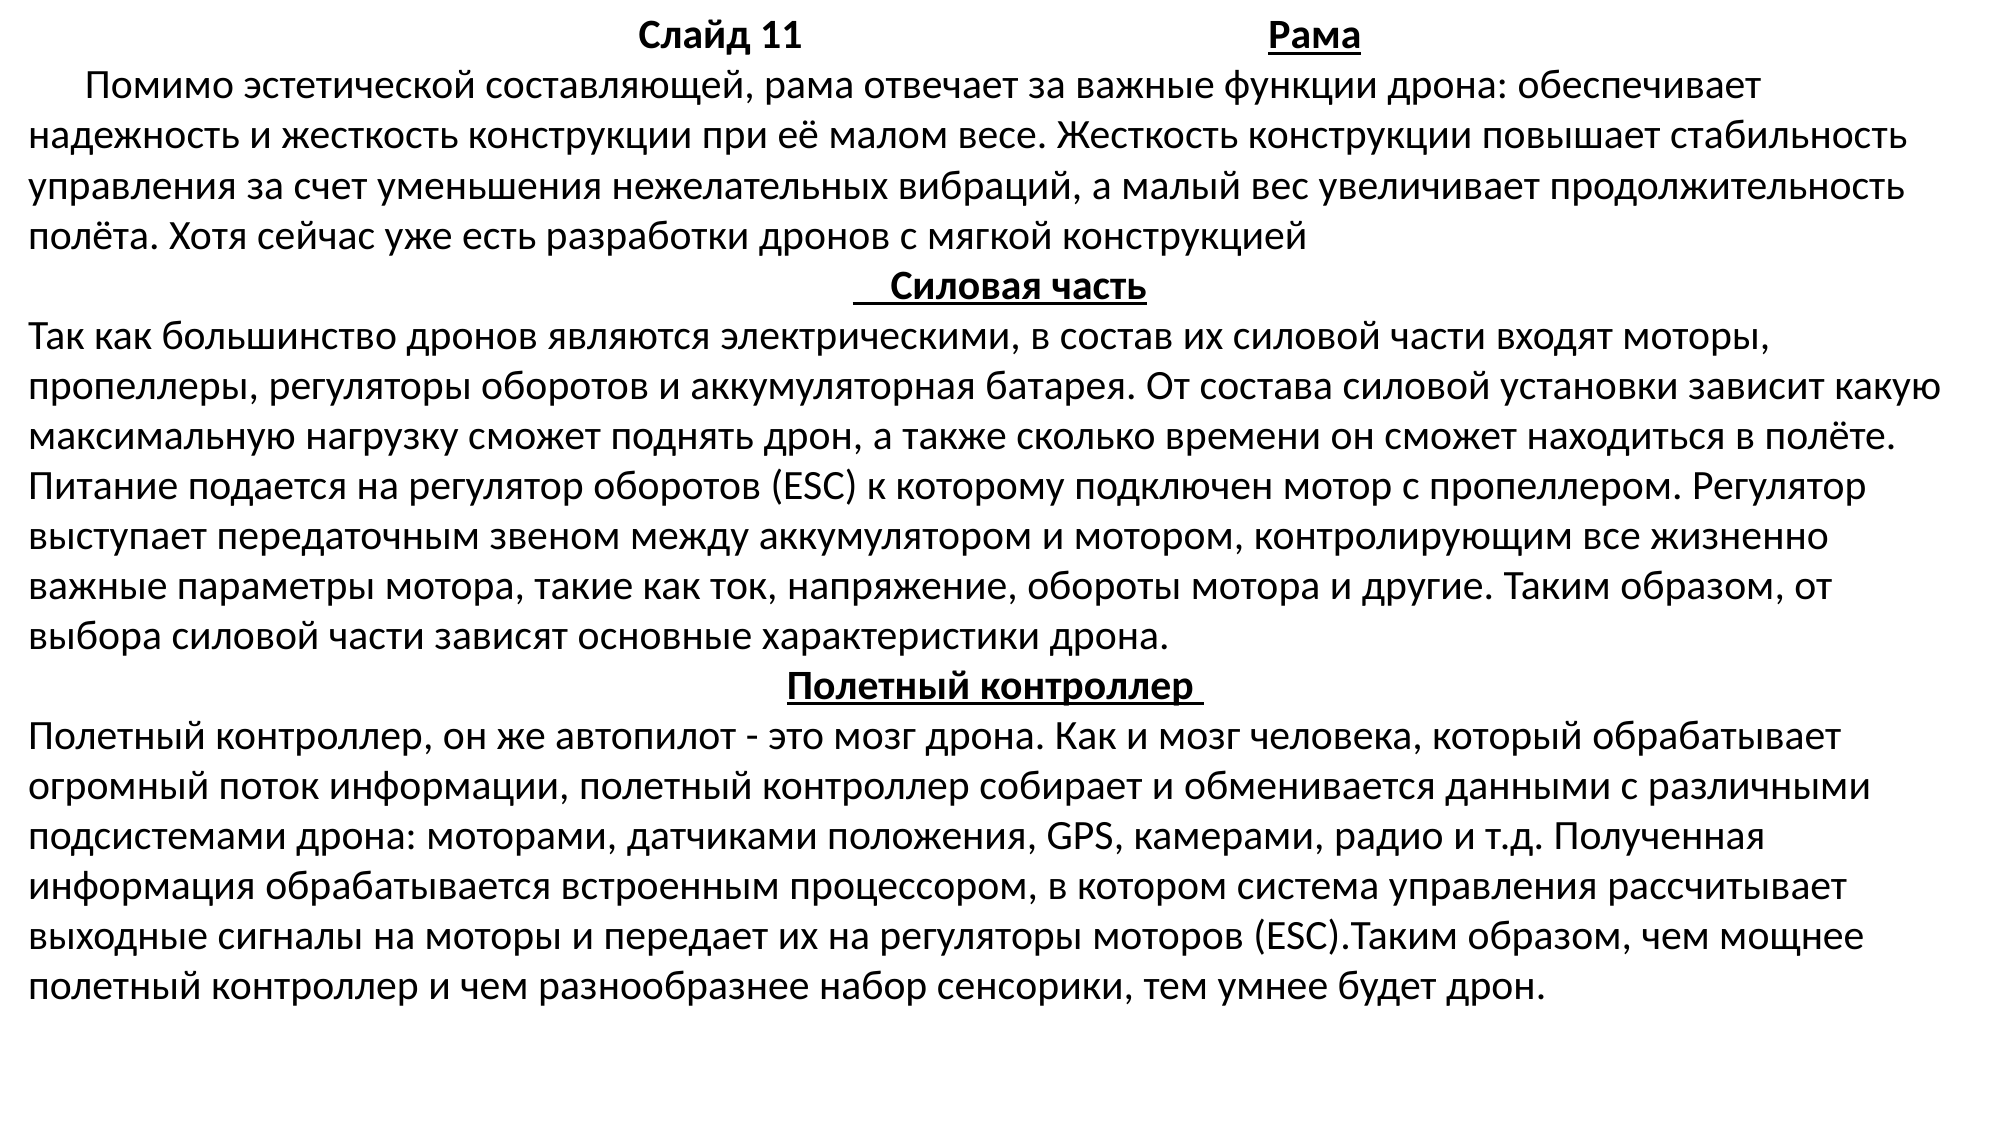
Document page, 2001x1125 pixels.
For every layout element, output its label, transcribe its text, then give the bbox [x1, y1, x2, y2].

text_box Слайд 11 Рама Помимо эстетической составляющей, рама отвечает за важные функции дрона: обеспечивает надежность и жесткость конструкции при её малом весе. Жесткость конструкции повышает стабильность управления за счет уменьшения нежелательных вибраций, а малый вес увеличивает продолжительность полёта. Хотя сейчас уже есть разработки дронов с мягкой конструкцией Силовая часть Так как большинство дронов являются электрическими, в состав их силовой части входят моторы, пропеллеры, регуляторы оборотов и аккумуляторная батарея. От состава силовой установки зависит какую максимальную нагрузку сможет поднять дрон, а также сколько времени он сможет находиться в полёте. Питание подается на регулятор оборотов (ESC) к которому подключен мотор с пропеллером. Регулятор выступает передаточным звеном между аккумулятором и мотором, контролирующим все жизненно важные параметры мотора, такие как ток, напряжение, обороты мотора и другие. Таким образом, от выбора силовой части зависят основные характеристики дрона. Полетный контроллер Полетный контроллер, он же автопилот - это мозг дрона. Как и мозг человека, который обрабатывает огромный поток информации, полетный контроллер собирает и обменивается данными с различными подсистемами дрона: моторами, датчиками положения, GPS, камерами, радио и т.д. Полученная информация обрабатывается встроенным процессором, в котором система управления рассчитывает выходные сигналы на моторы и передает их на регуляторы моторов (ESC).Таким образом, чем мощнее полетный контроллер и чем разнообразнее набор сенсорики, тем умнее будет дрон. [13, 0, 1987, 1016]
